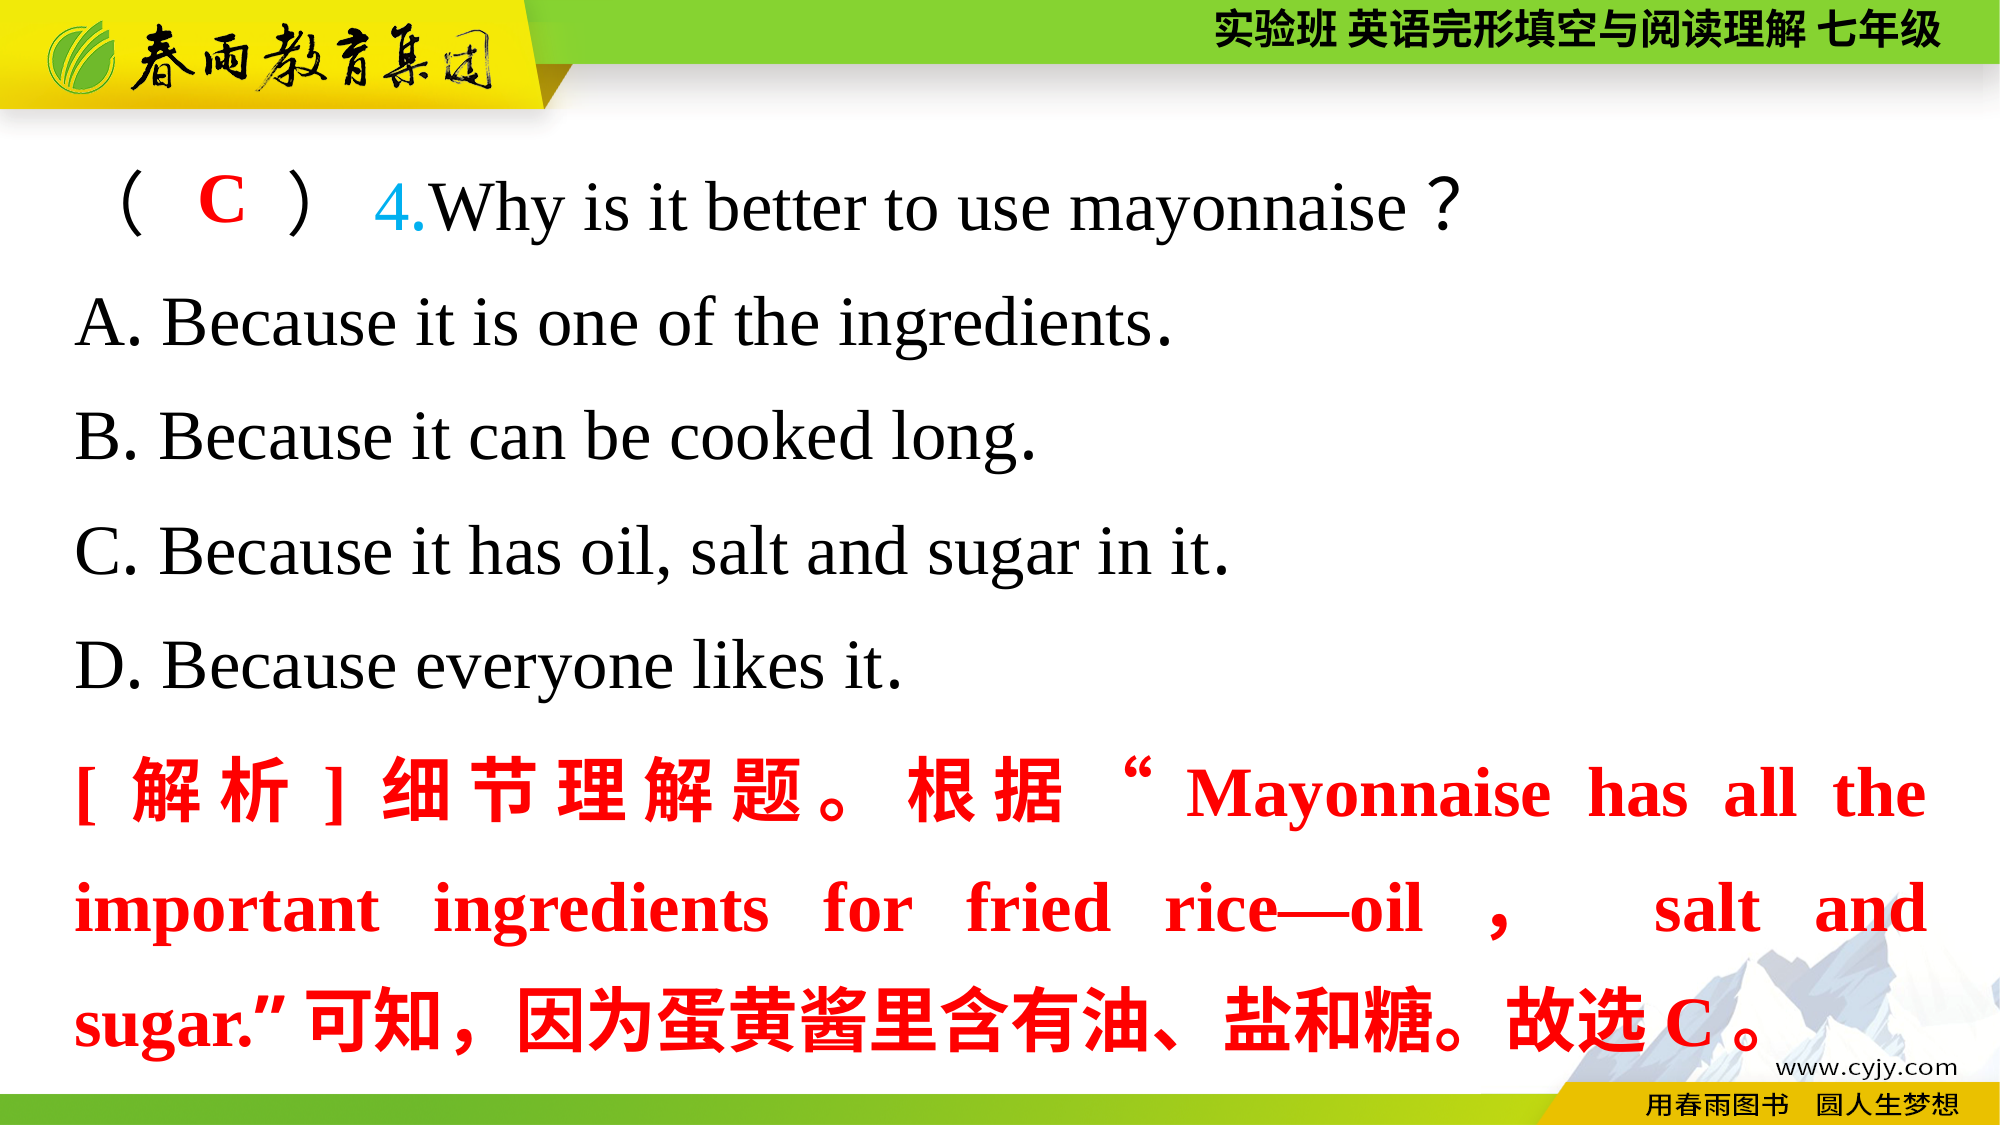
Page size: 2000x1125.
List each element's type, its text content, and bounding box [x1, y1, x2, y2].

list （ ）4.Why is it better to use mayonnaise？ A. Because it is one of the ingredients. B. Because it can be cooked long. C. Because it has oil, salt and sugar in it. D. Because everyone likes it. [59, 122, 1944, 708]
picture [0, 0, 2000, 1125]
text_box C [182, 143, 264, 244]
text_box [解析]细节理解题。根据“Mayonnaise has all the important ingredients for fried rice—oil， salt and sugar.”可知，因为蛋黄酱里含有油、盐和糖。故选C。 [59, 708, 1944, 1068]
